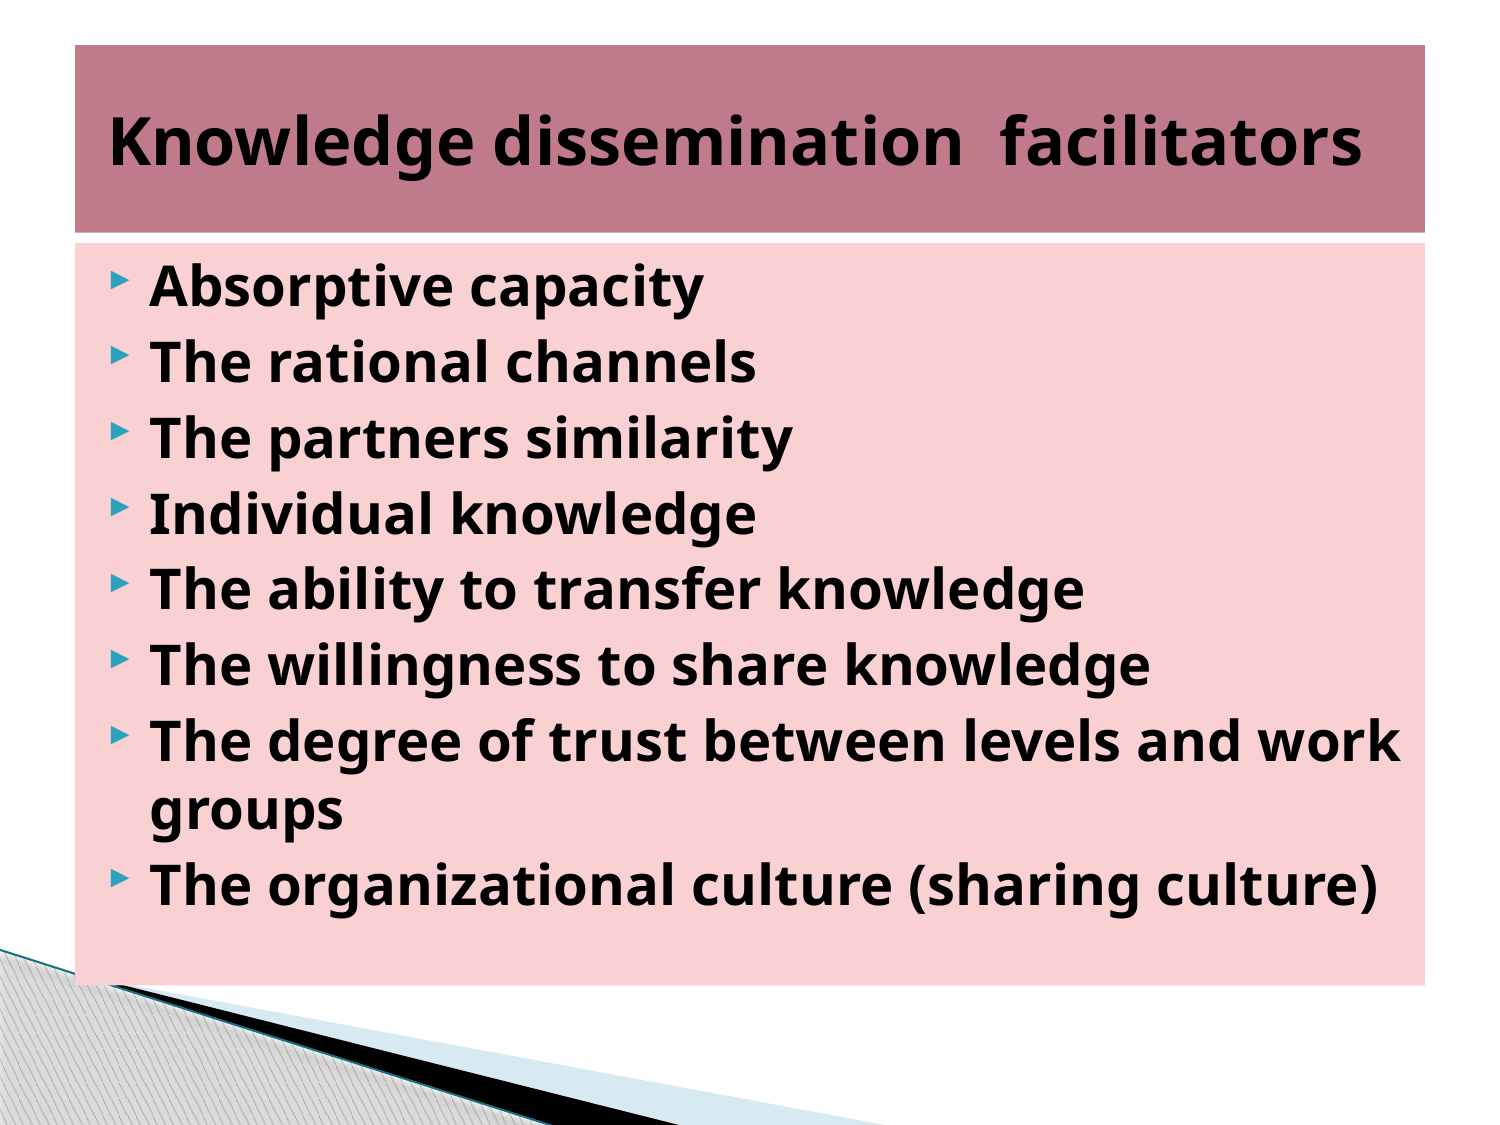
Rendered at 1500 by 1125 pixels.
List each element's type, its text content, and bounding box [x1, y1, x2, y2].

list Absorptive capacity The rational channels The partners similarity Individual knowledge The ability to transfer knowledge The willingness to share knowledge The degree of trust between levels and work groups The organizational culture (sharing culture) [75, 243, 1425, 986]
title Knowledge dissemination facilitators [75, 45, 1425, 233]
